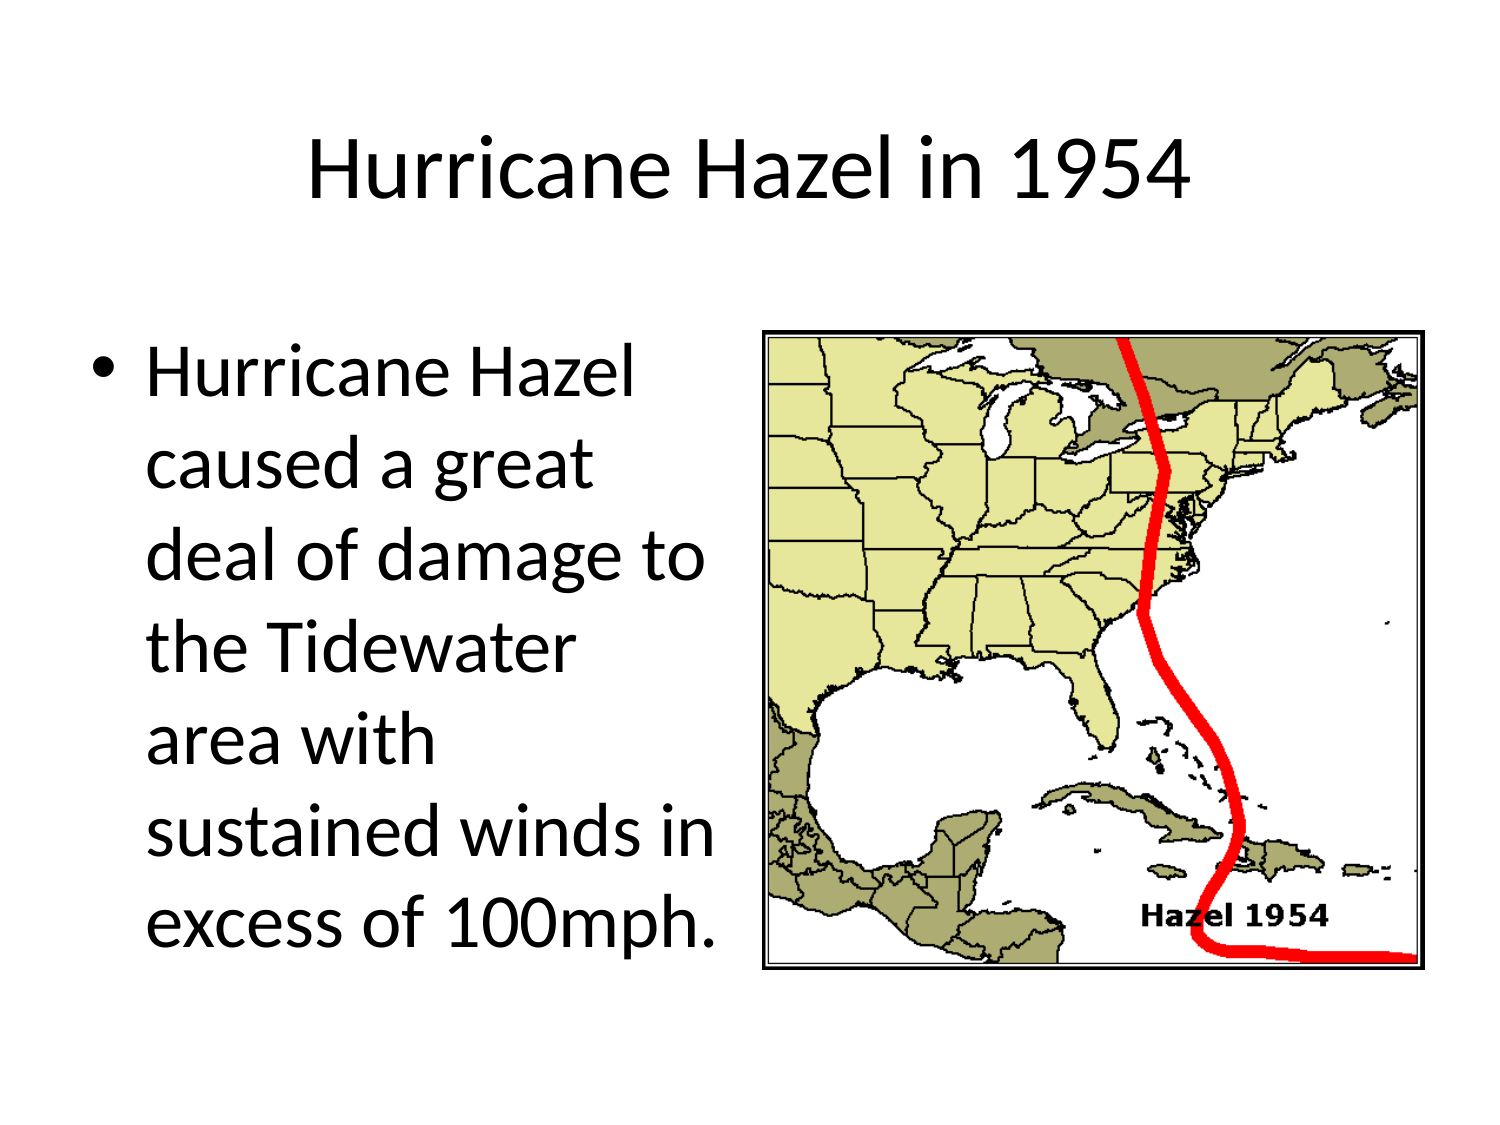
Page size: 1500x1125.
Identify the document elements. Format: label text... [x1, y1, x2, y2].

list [762, 330, 1426, 970]
list Hurricane Hazel caused a great deal of damage to the Tidewater area with sustained winds in excess of 100mph. [75, 312, 738, 988]
title Hurricane Hazel in 1954 [75, 47, 1425, 275]
